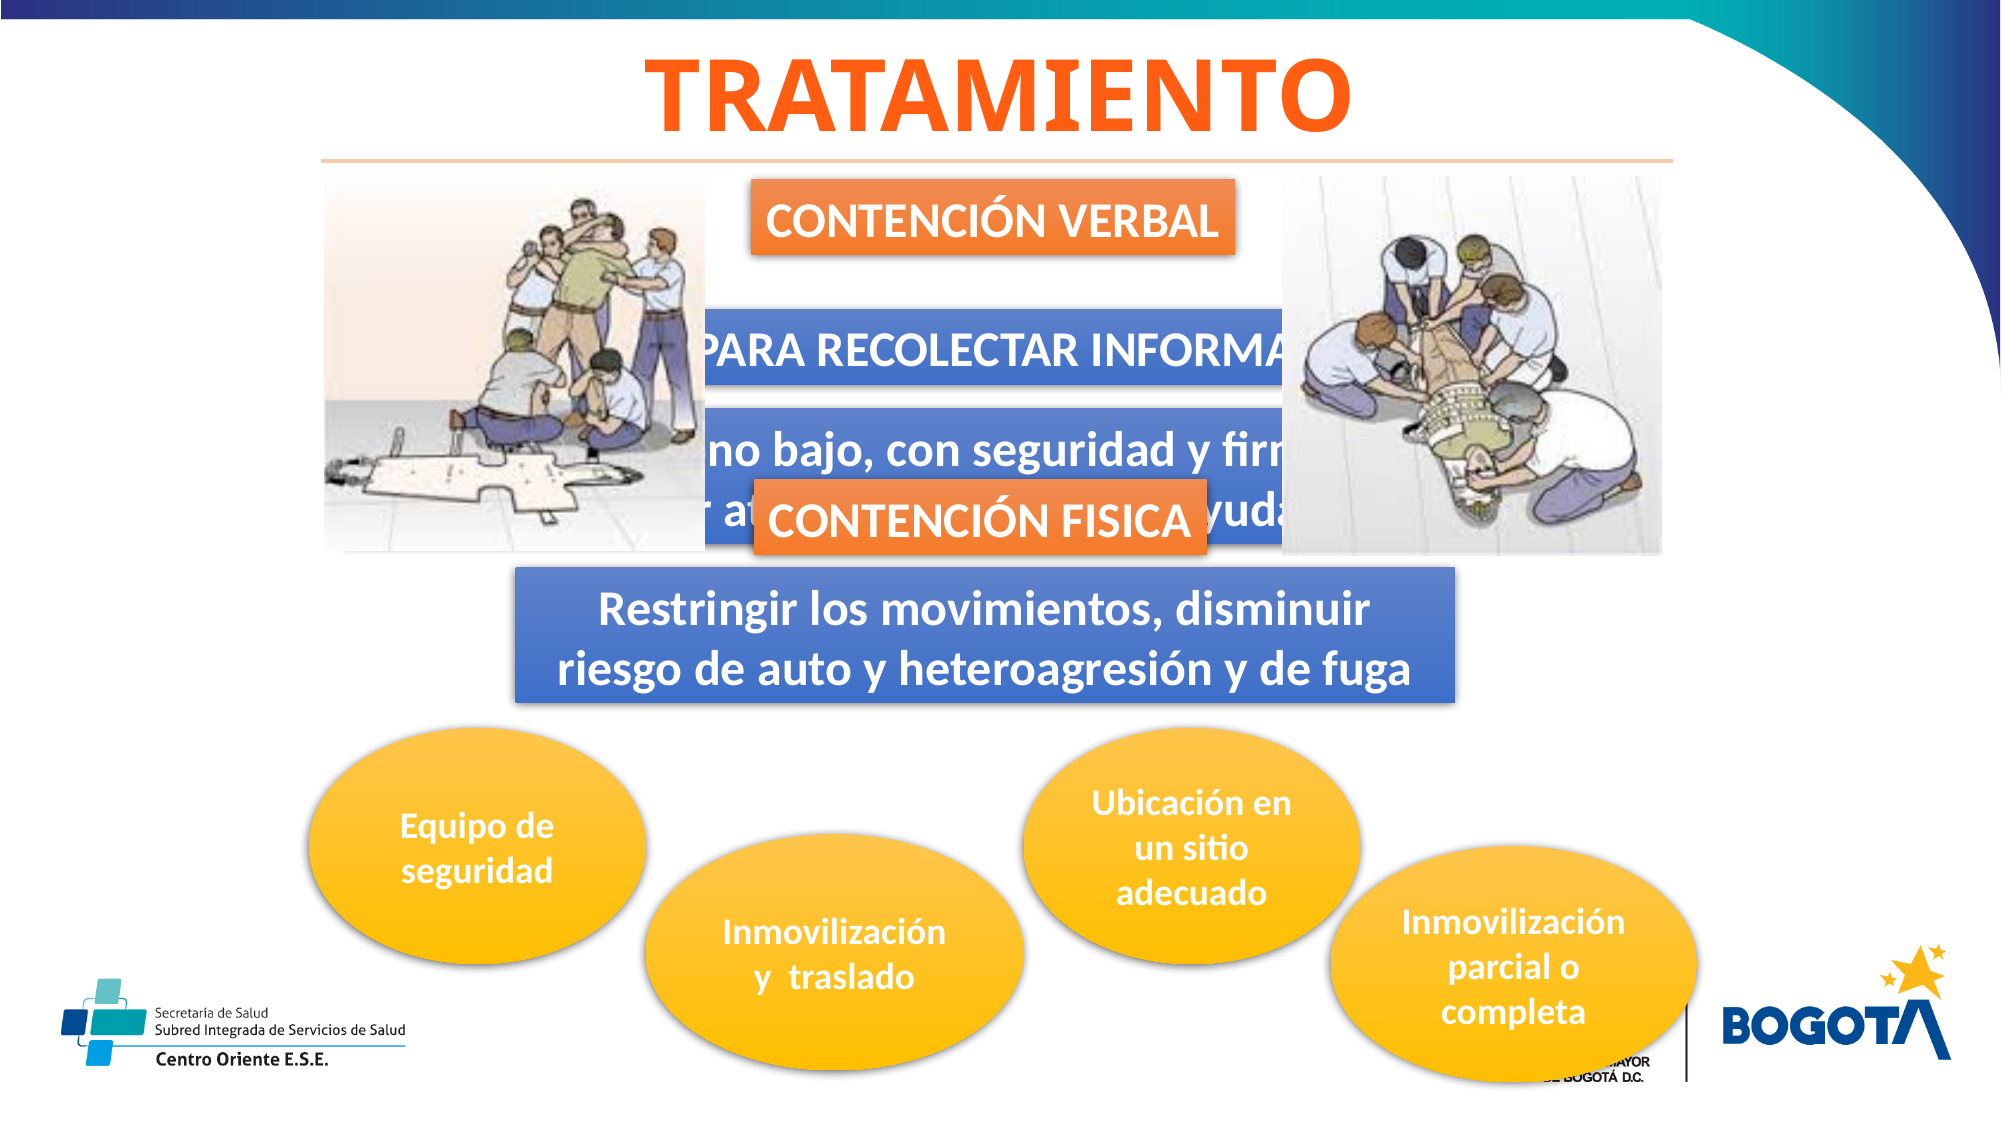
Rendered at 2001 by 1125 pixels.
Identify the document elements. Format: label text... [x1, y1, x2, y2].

text_box DIRIGIRSE: Tono bajo, con seguridad y firmeza, mostrar interés, escuchar atentamente, ofrecer ayuda y comprensión. [705, 408, 1282, 544]
text_box CONTENCIÓN VERBAL [751, 179, 1236, 255]
text_box Inmovilización y traslado [645, 834, 1024, 1071]
text_box CONTENCIÓN FISICA [754, 479, 1207, 555]
text_box TRATAMIENTO [324, 9, 1675, 173]
text_box Restringir los movimientos, disminuir riesgo de auto y heteroagresión y de fuga [515, 567, 1456, 703]
text_box ÚTIL PARA RECOLECTAR INFORMACION. [705, 309, 1282, 385]
text_box Inmovilización parcial o completa [1330, 845, 1697, 1083]
text_box Ubicación en un sitio adecuado [1023, 727, 1361, 965]
picture [0, 0, 2001, 1125]
text_box Equipo de seguridad [309, 727, 646, 965]
